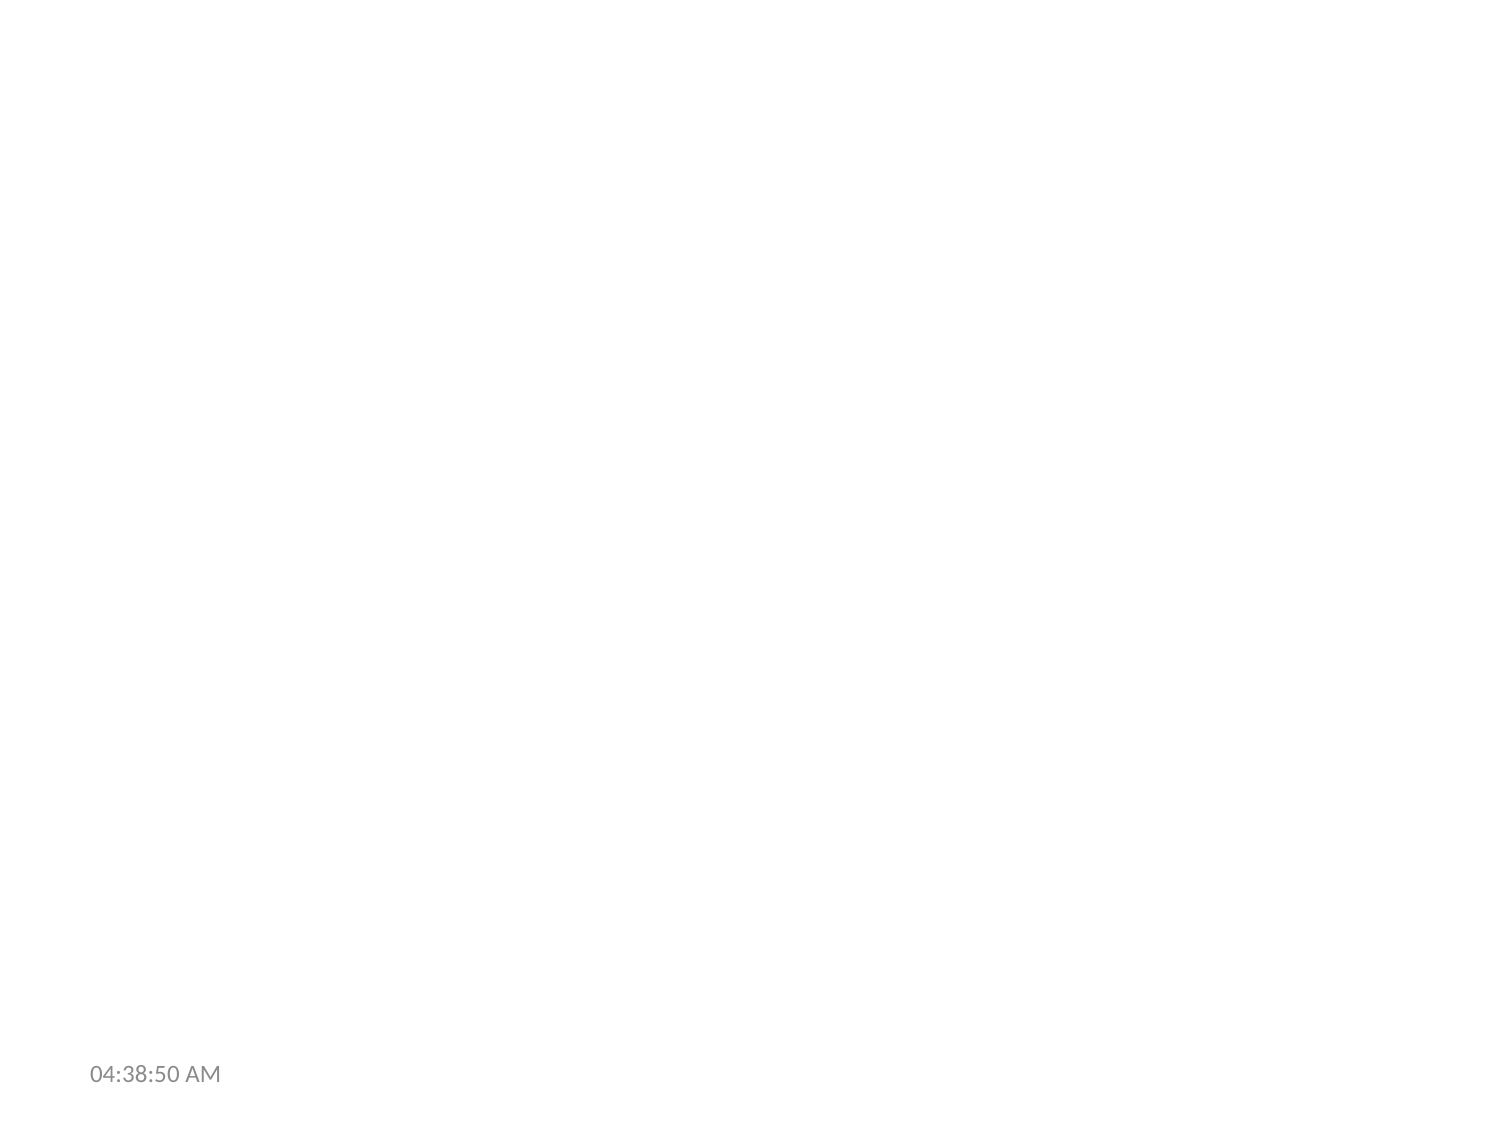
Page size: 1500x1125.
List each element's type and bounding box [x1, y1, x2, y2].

slide_number [75, 1042, 425, 1103]
